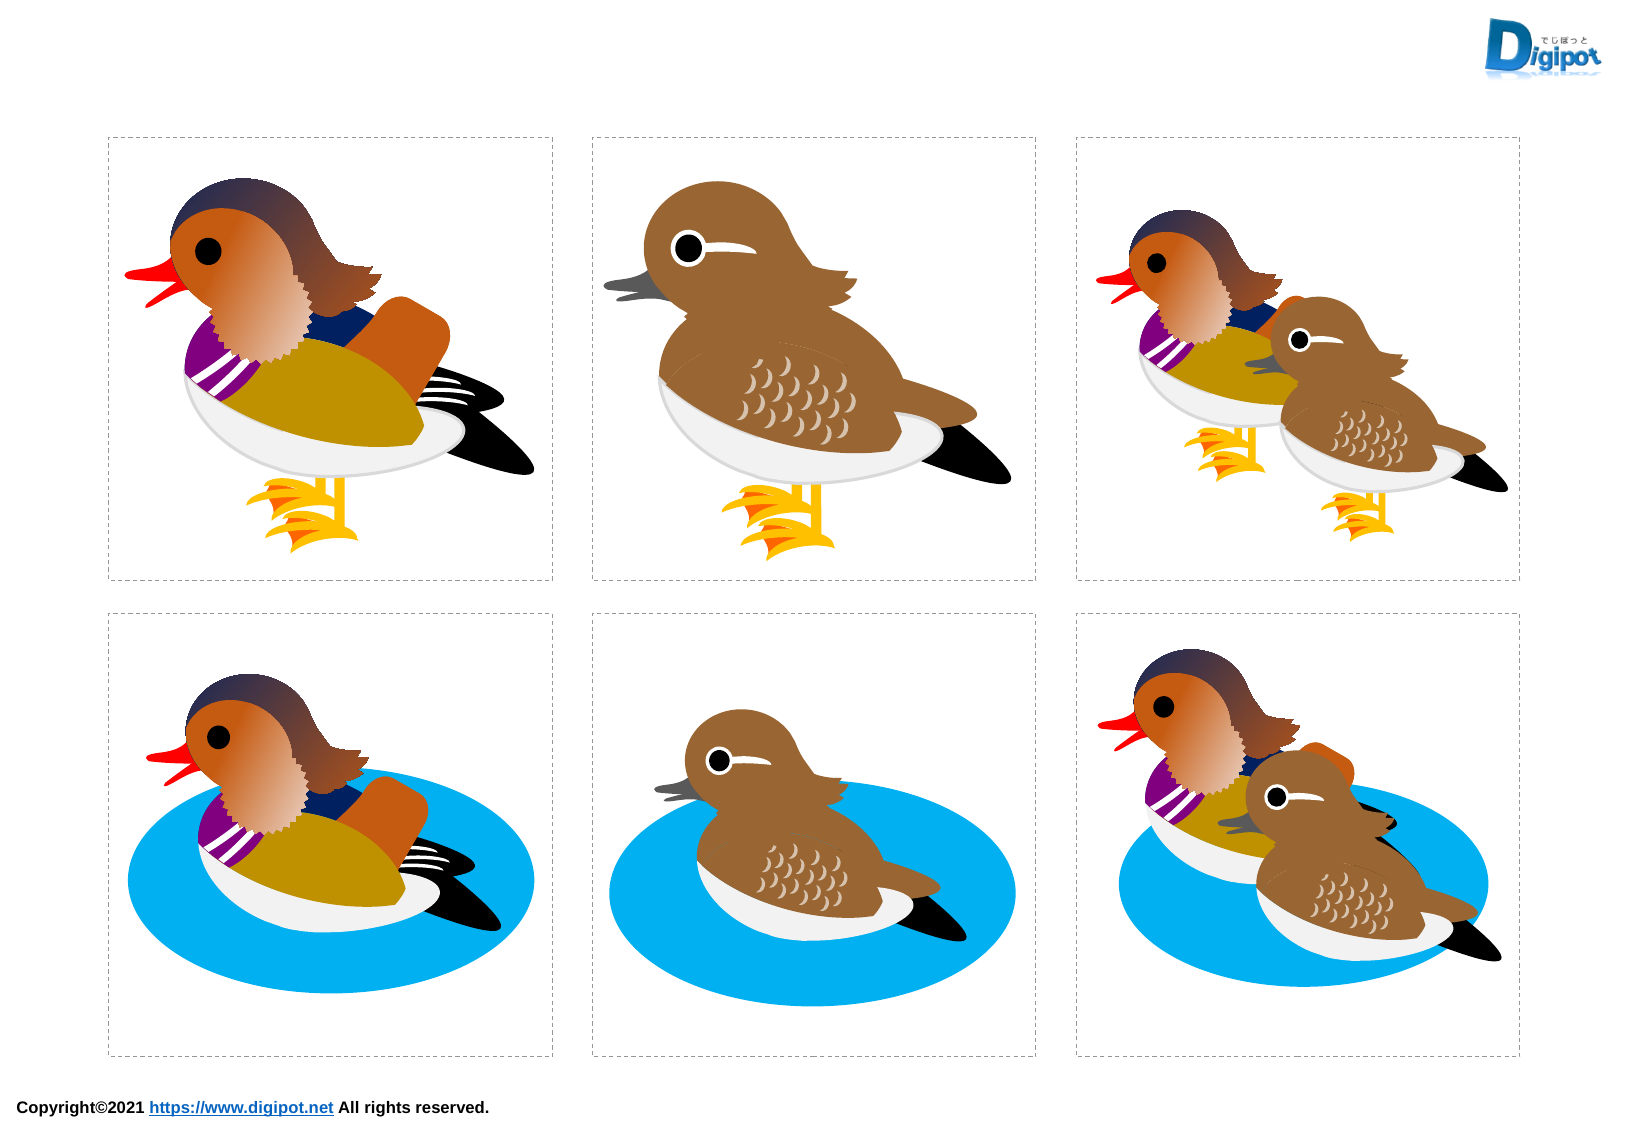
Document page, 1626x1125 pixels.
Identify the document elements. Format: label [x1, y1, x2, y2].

text_box [603, 170, 1005, 558]
text_box [124, 164, 528, 550]
text_box [127, 661, 535, 994]
text_box [609, 701, 1016, 1007]
picture [1485, 18, 1602, 82]
text_box [1097, 638, 1497, 987]
text_box [1095, 199, 1504, 540]
